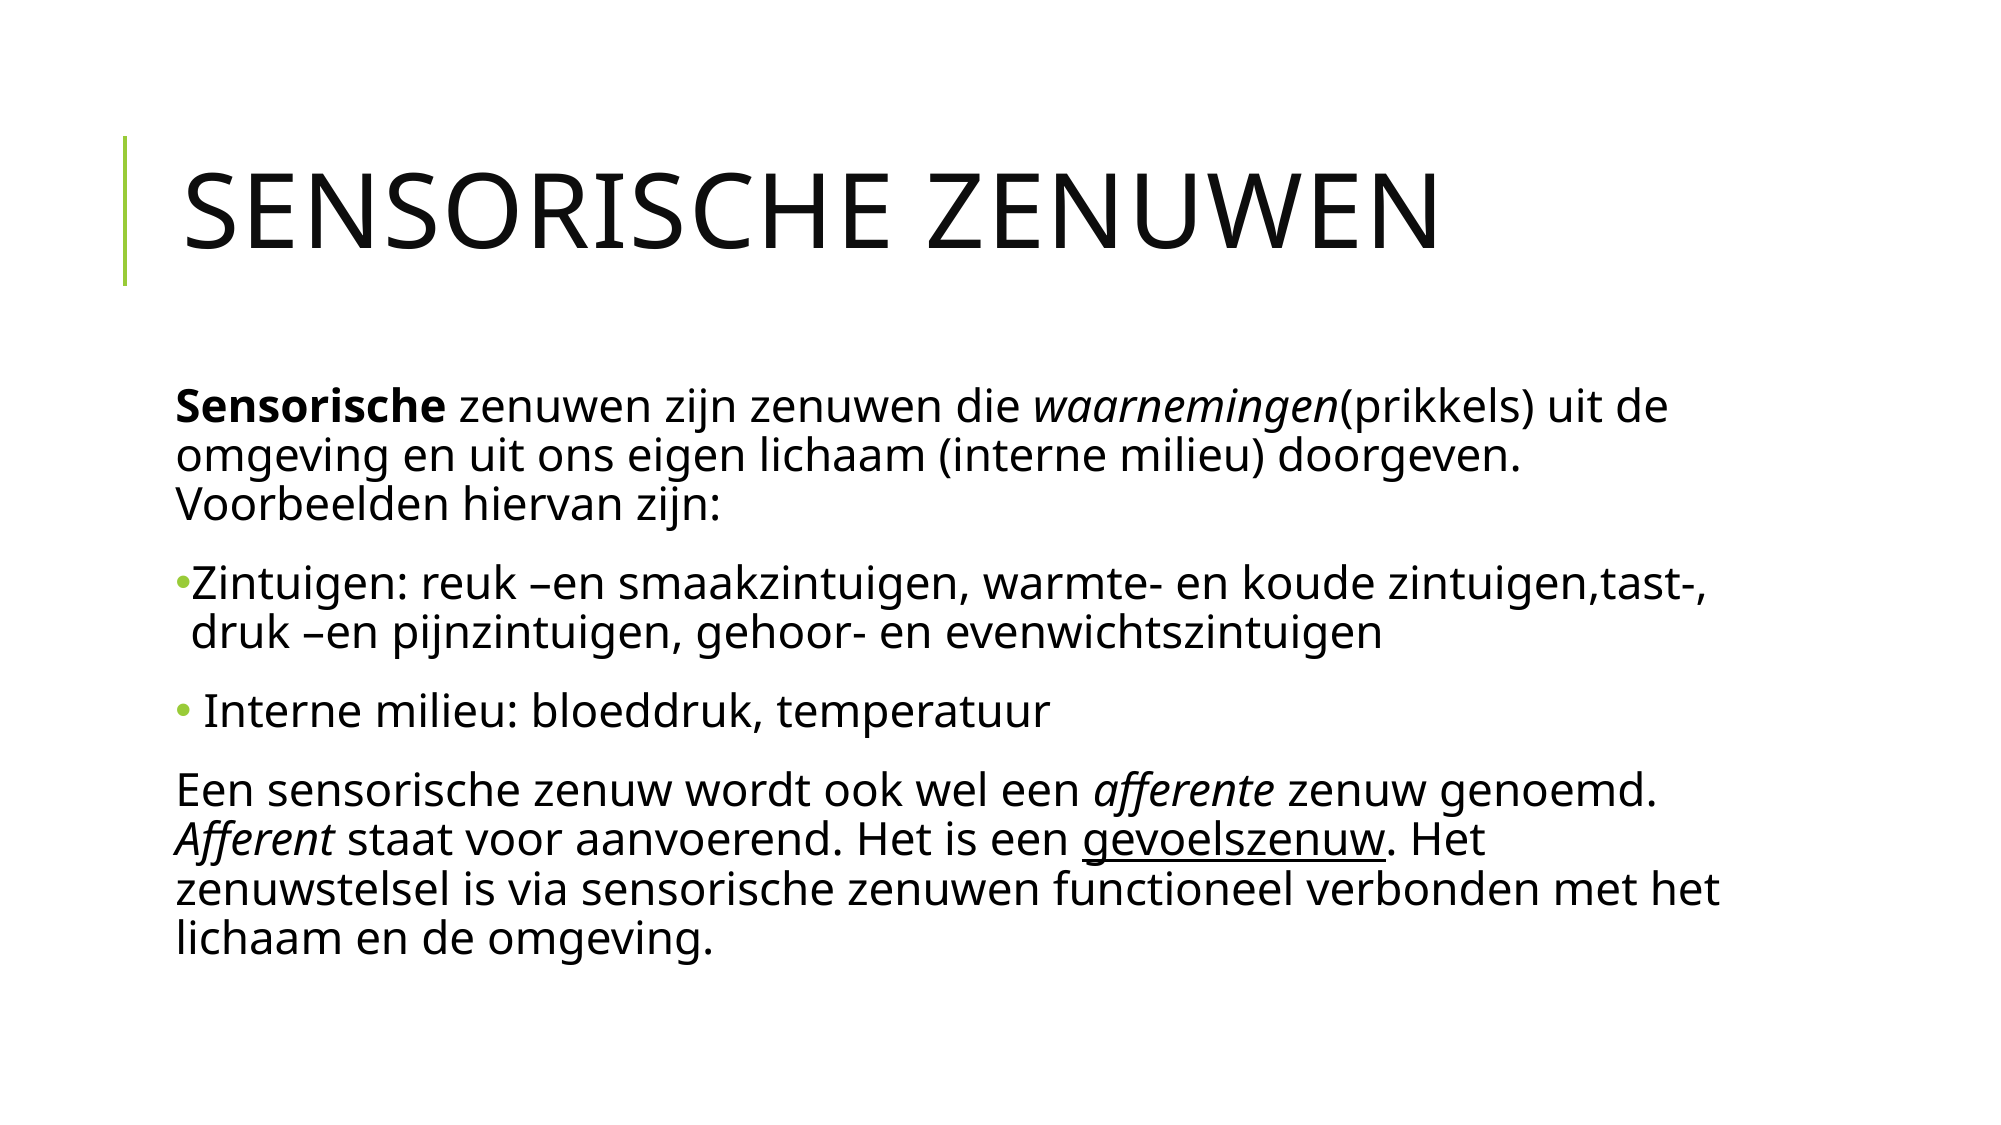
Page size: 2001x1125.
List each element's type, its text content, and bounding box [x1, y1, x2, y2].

list Sensorische zenuwen zijn zenuwen die waarnemingen(prikkels) uit de omgeving en uit ons eigen lichaam (interne milieu) doorgeven. Voorbeelden hiervan zijn: Zintuigen: reuk –en smaakzintuigen, warmte- en koude zintuigen,tast-, druk –en pijnzintuigen, gehoor- en evenwichtszintuigen Interne milieu: bloeddruk, temperatuur Een sensorische zenuw wordt ook wel een afferente zenuw genoemd. Afferent staat voor aanvoerend. Het is een gevoelszenuw. Het zenuwstelsel is via sensorische zenuwen functioneel verbonden met het lichaam en de omgeving. [168, 375, 1734, 1035]
title Sensorische zenuwen [168, 96, 1763, 342]
